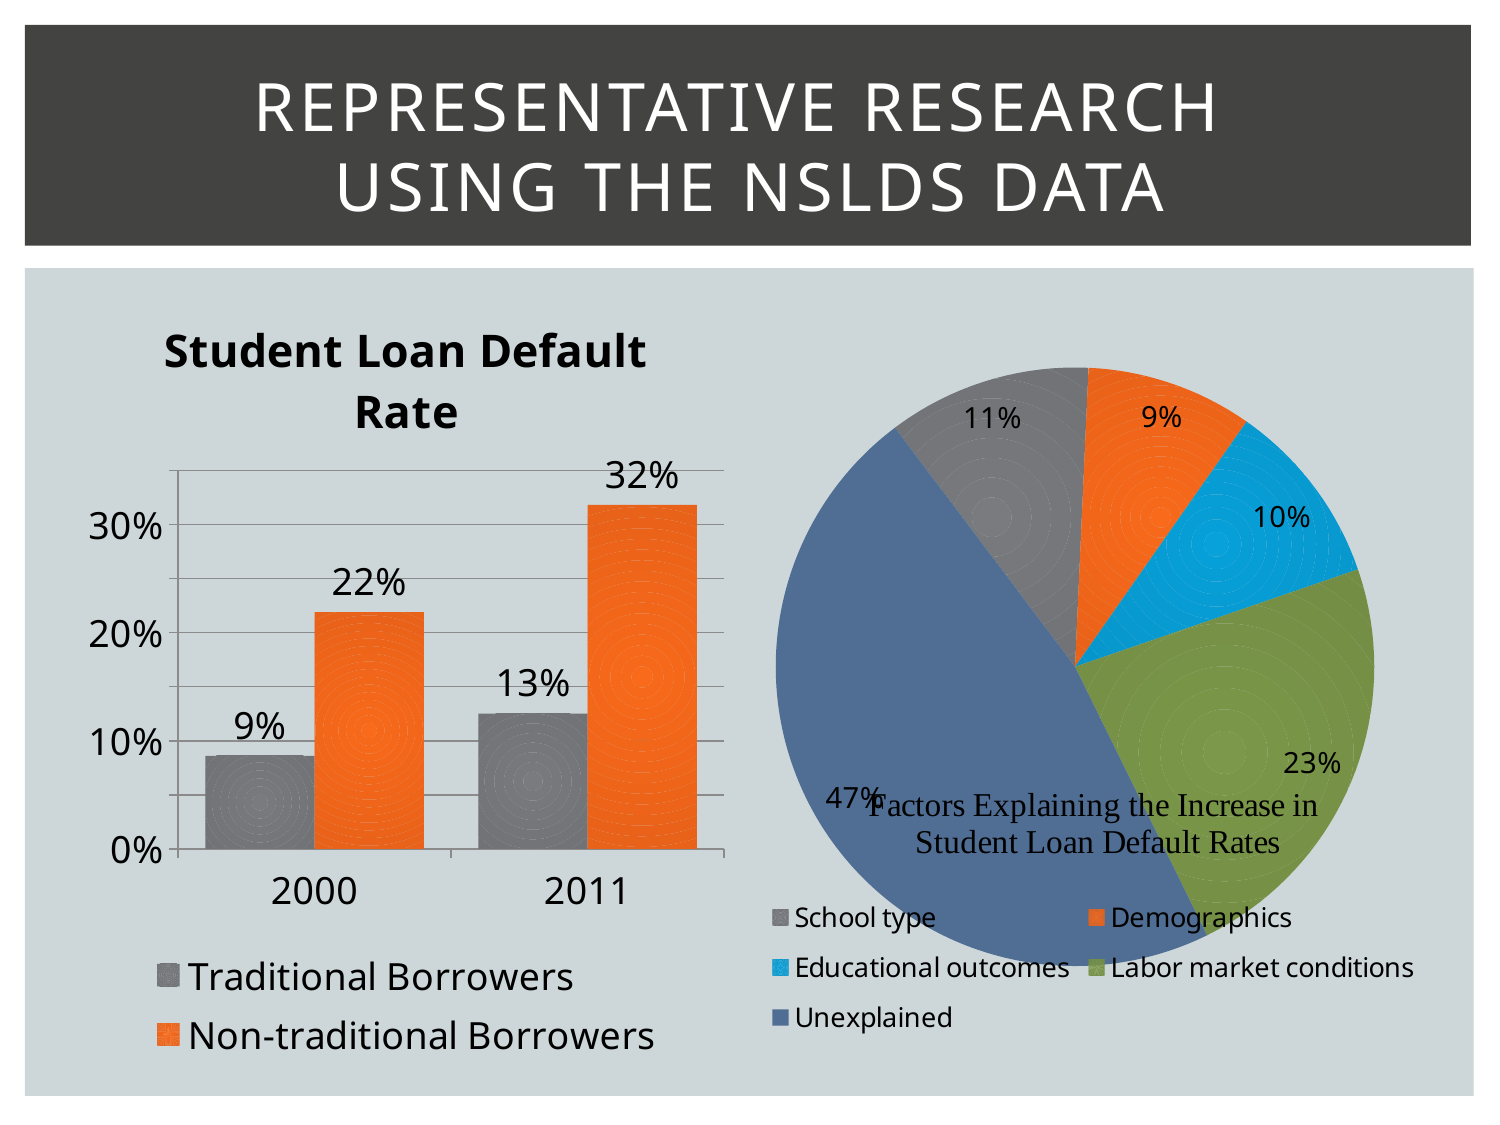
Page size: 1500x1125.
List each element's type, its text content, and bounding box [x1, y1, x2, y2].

chart [74, 281, 738, 1068]
chart [762, 281, 1426, 1068]
title Representative Research Using the NSLDS Data [62, 58, 1438, 232]
